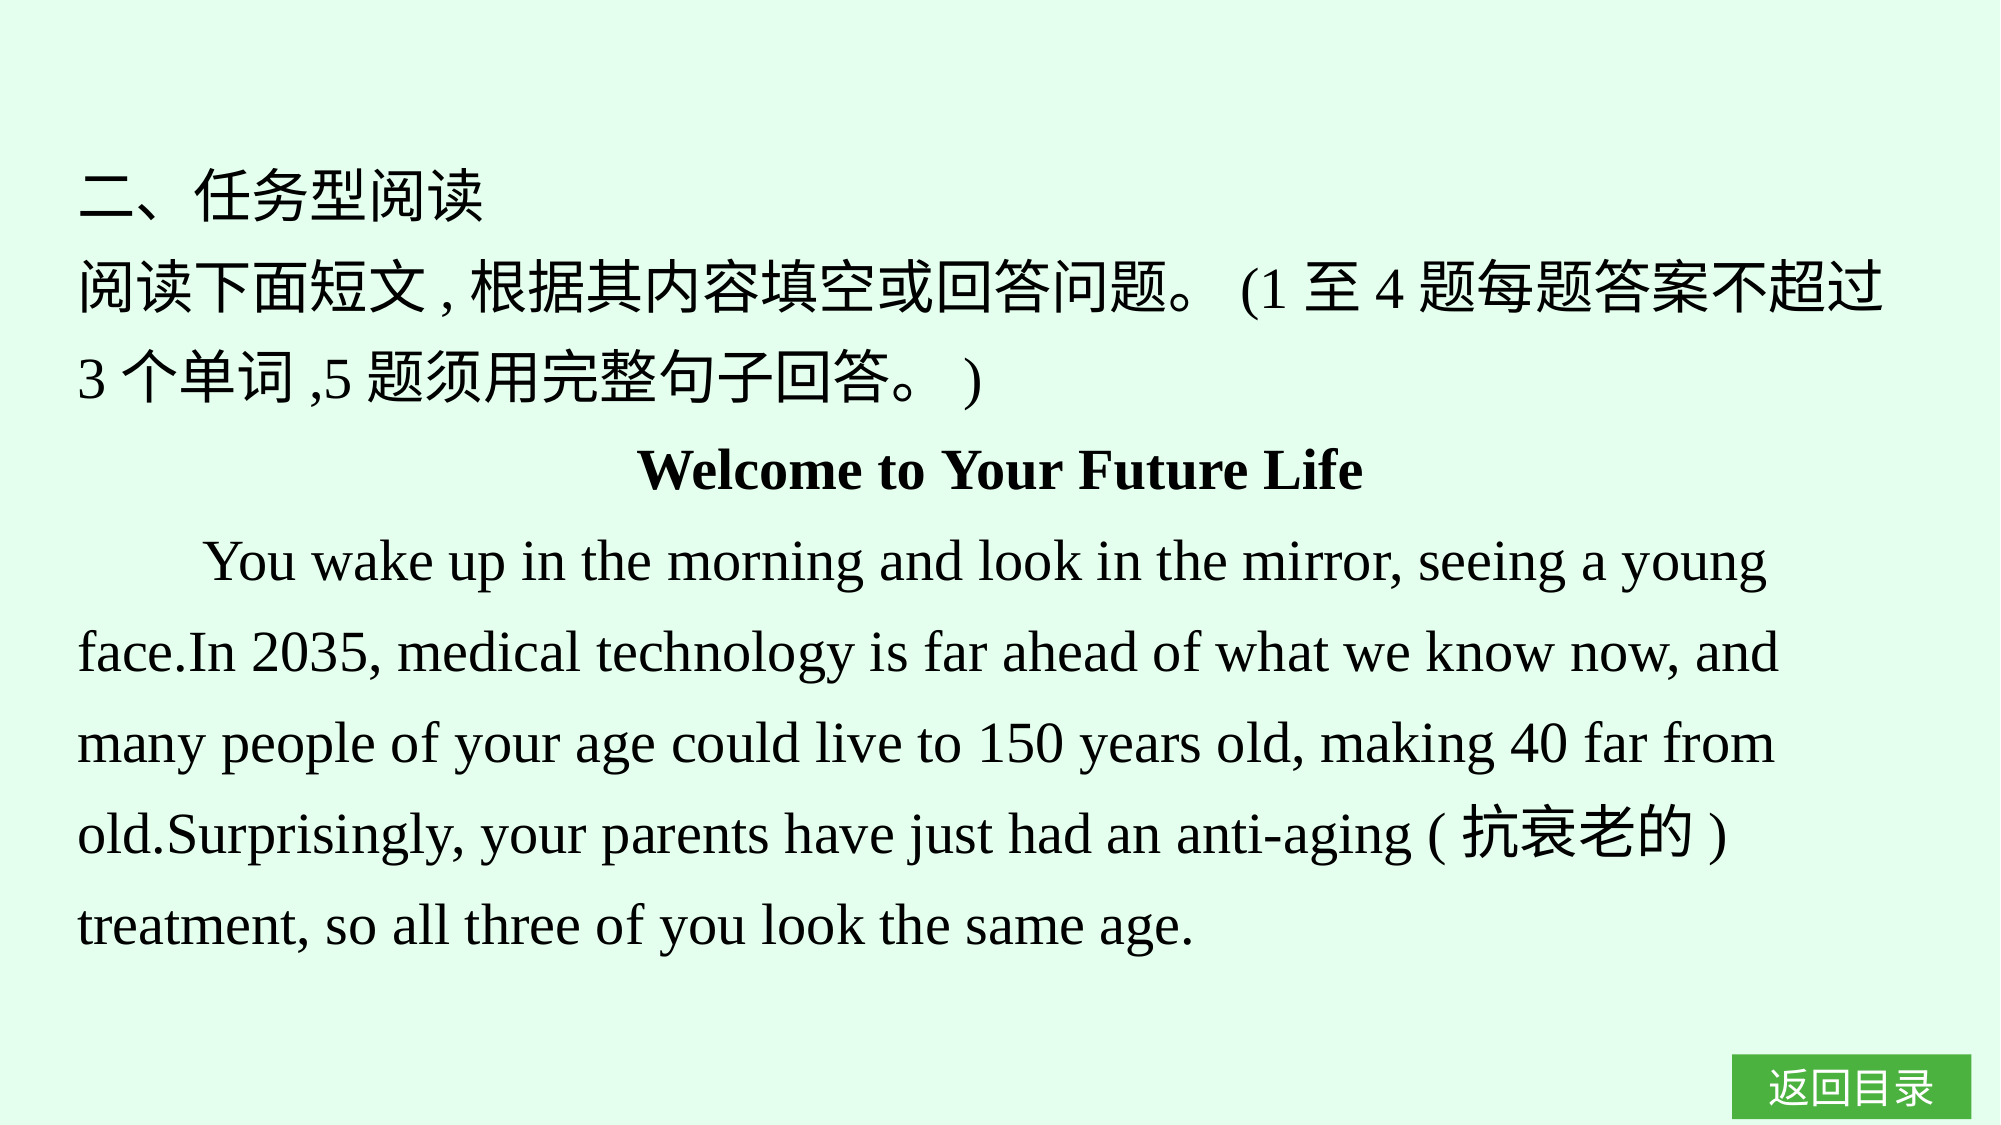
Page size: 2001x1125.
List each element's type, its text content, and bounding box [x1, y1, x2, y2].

text_box 二、任务型阅读 阅读下面短文,根据其内容填空或回答问题。(1至4题每题答案不超过3个单词,5题须用完整句子回答。) Welcome to Your Future Life You wake up in the morning and look in the mirror, seeing a young face.In 2035, medical technology is far ahead of what we know now, and many people of your age could live to 150 years old, making 40 far from old.Surprisingly, your parents have just had an anti-aging (抗衰老的) treatment, so all three of you look the same age. [62, 130, 1938, 964]
